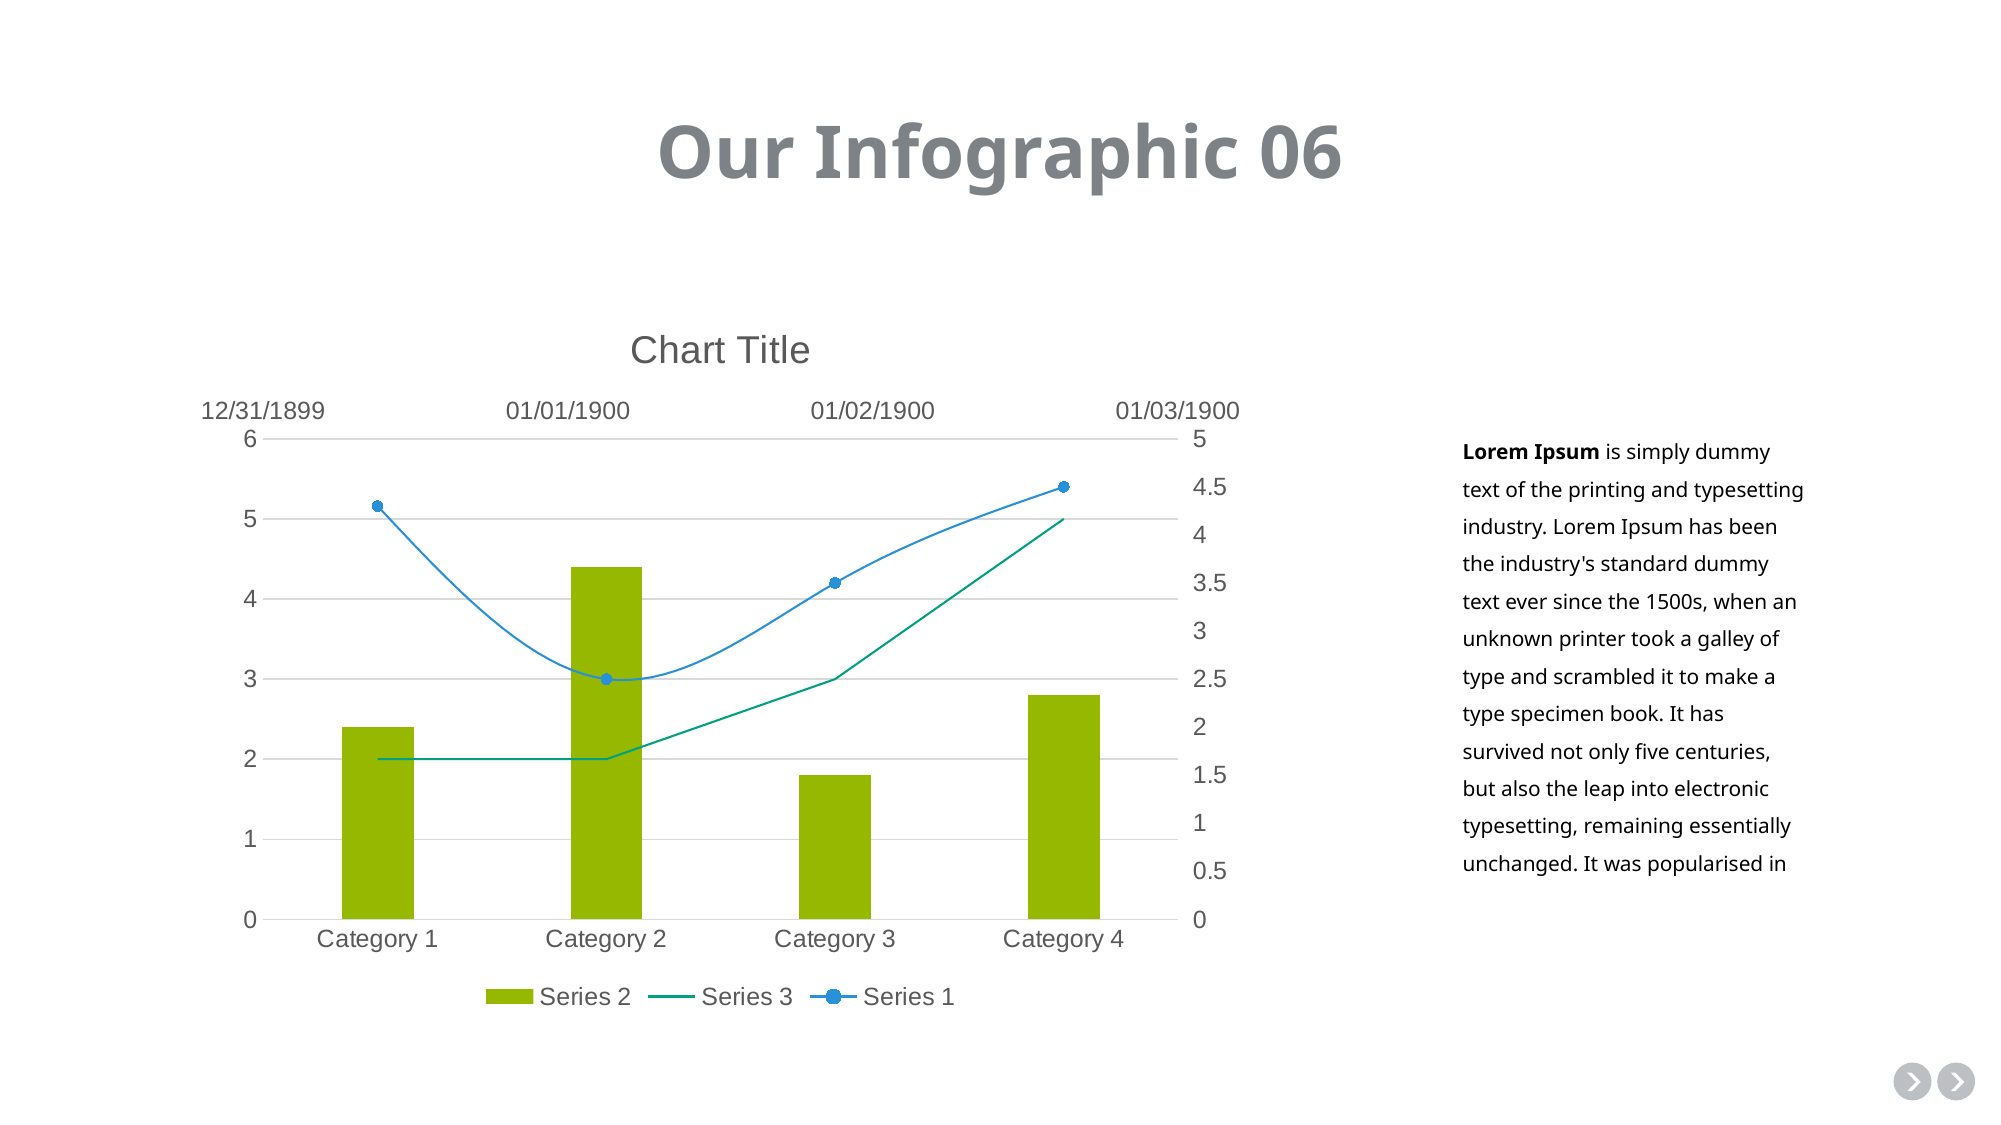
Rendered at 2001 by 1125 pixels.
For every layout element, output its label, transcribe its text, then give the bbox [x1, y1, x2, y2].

text_box Our Infographic 06 [641, 98, 1359, 201]
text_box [179, 293, 1821, 1016]
